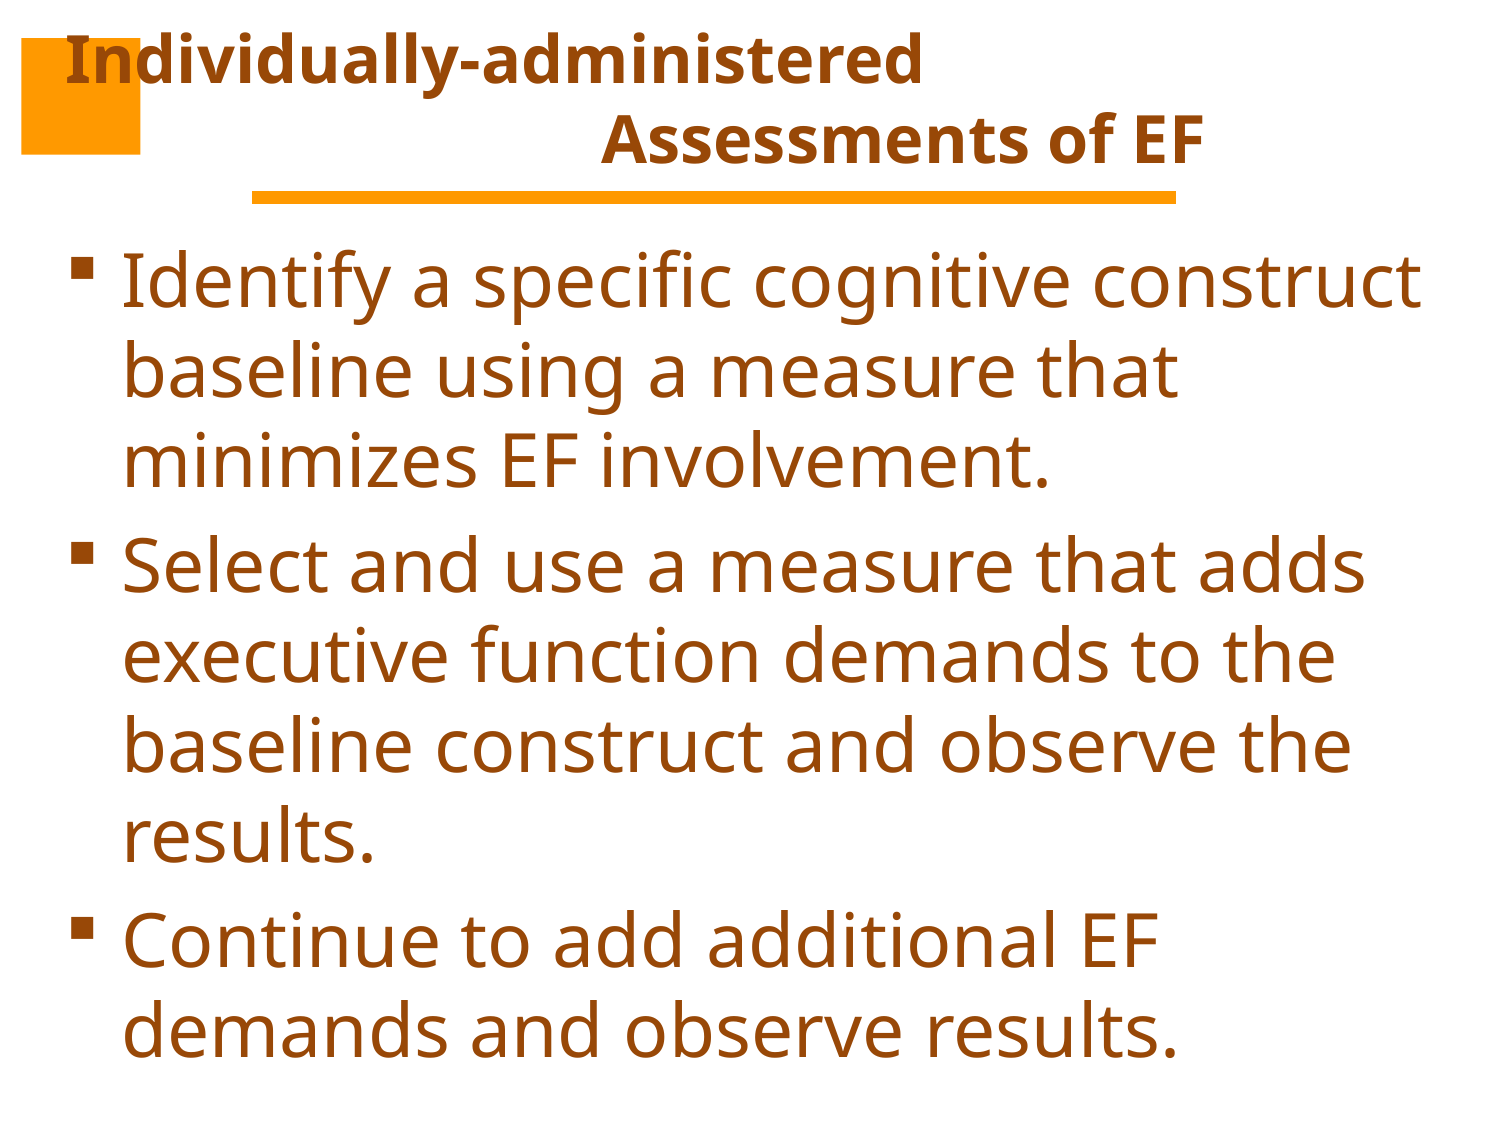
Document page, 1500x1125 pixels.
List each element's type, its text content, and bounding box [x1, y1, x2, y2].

list Identify a specific cognitive construct baseline using a measure that minimizes EF involvement. Select and use a measure that adds executive function demands to the baseline construct and observe the results. Continue to add additional EF demands and observe results. [49, 224, 1463, 1051]
text_box [19, 36, 49, 157]
title Individually-administered Assessments of EF [49, 14, 1276, 178]
